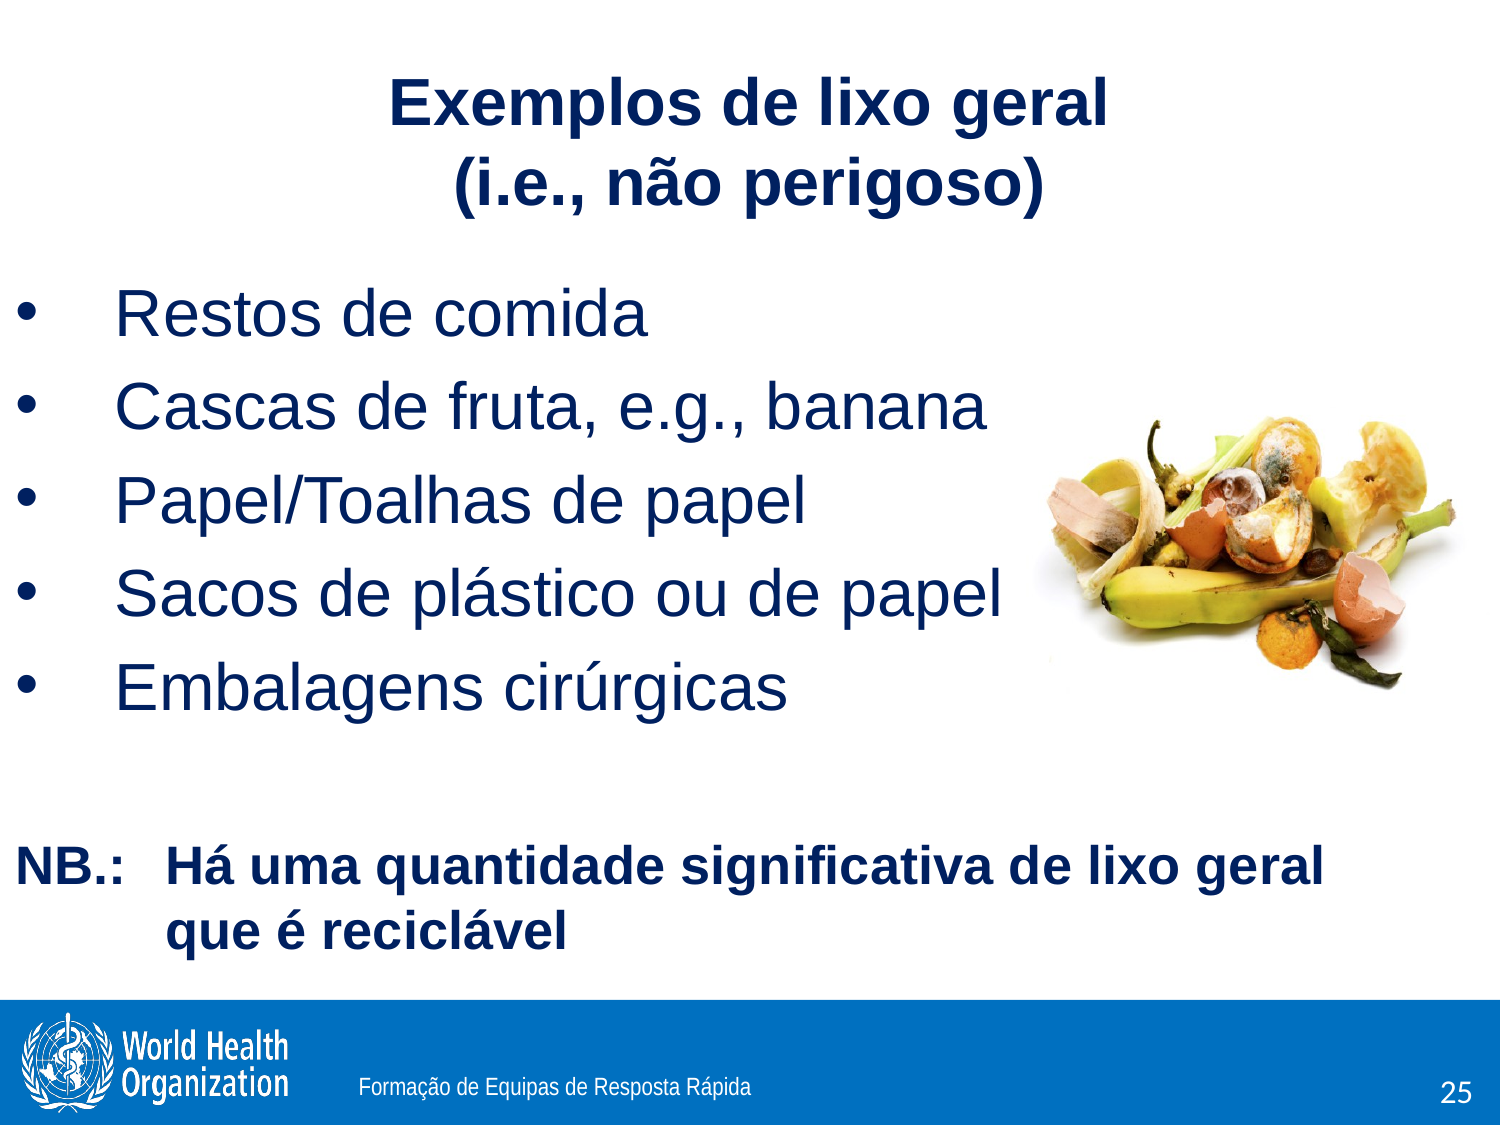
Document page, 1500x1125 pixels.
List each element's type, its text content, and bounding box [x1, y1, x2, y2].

picture [1014, 373, 1498, 698]
title Exemplos de lixo geral (i.e., não perigoso) [0, 45, 1500, 233]
text_box NB.: Há uma quantidade significativa de lixo geral que é reciclável [15, 830, 1342, 961]
picture [21, 1012, 288, 1113]
list Restos de comida Cascas de fruta, e.g., banana Papel/Toalhas de papel Sacos de plástico ou de papel Embalagens cirúrgicas [0, 262, 1350, 950]
